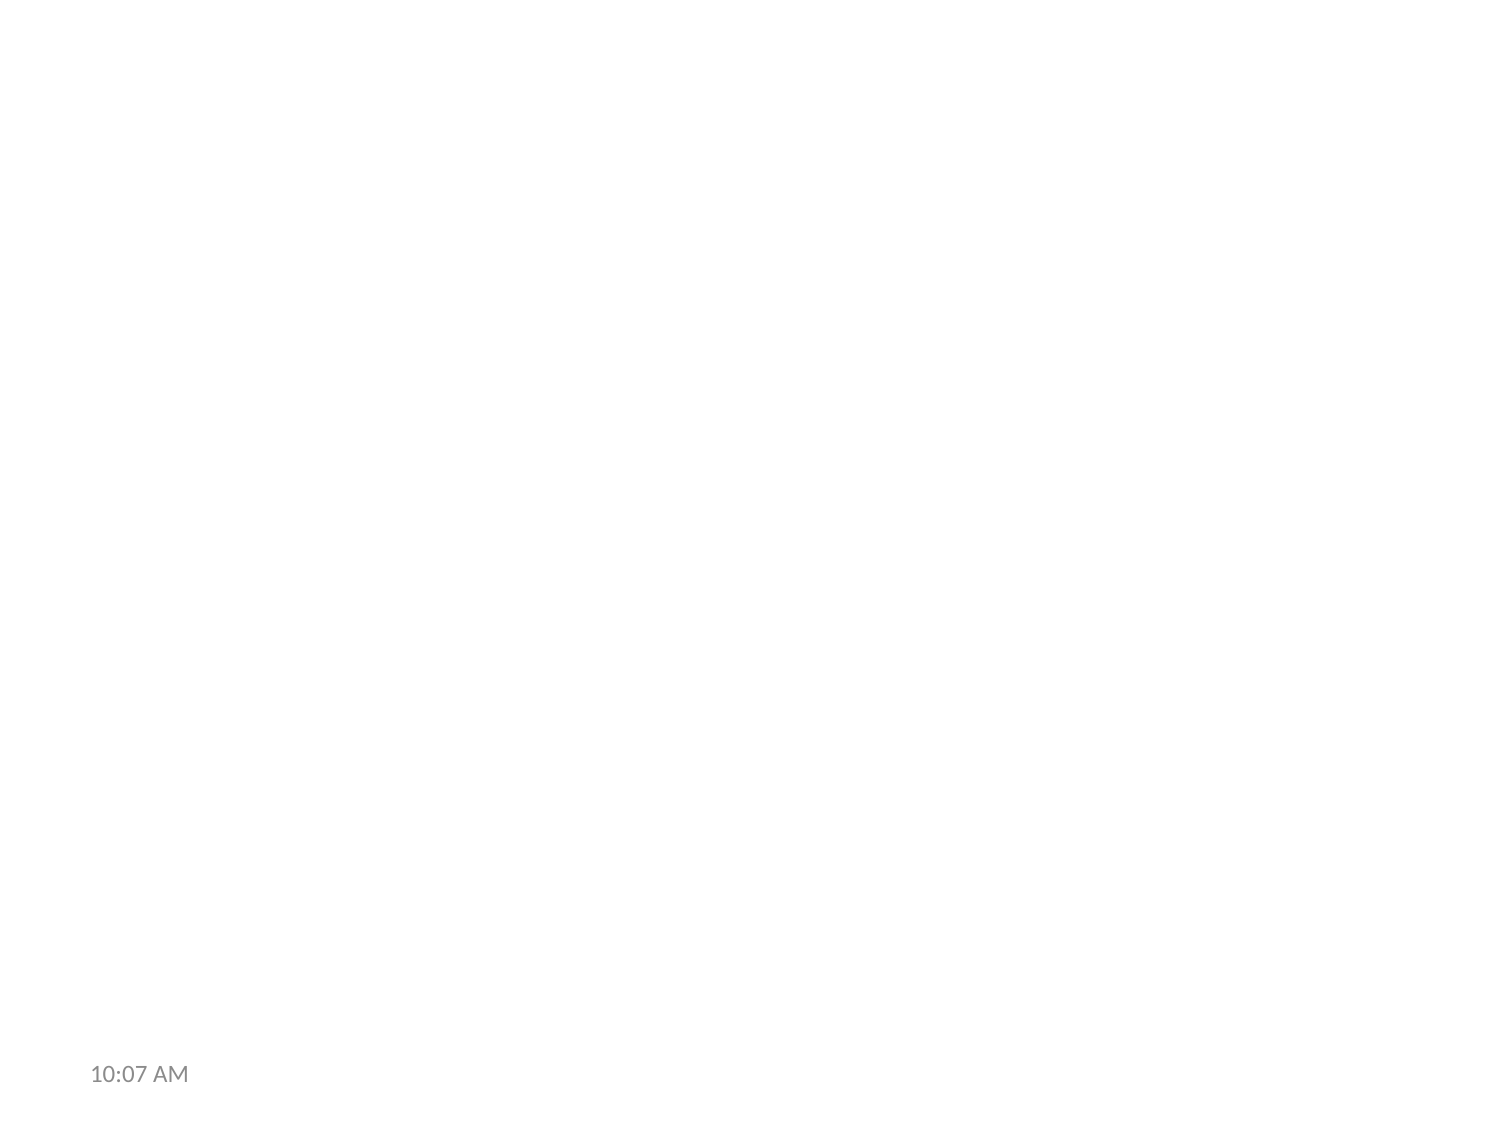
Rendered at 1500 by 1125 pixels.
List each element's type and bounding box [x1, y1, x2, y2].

slide_number [75, 1042, 425, 1103]
